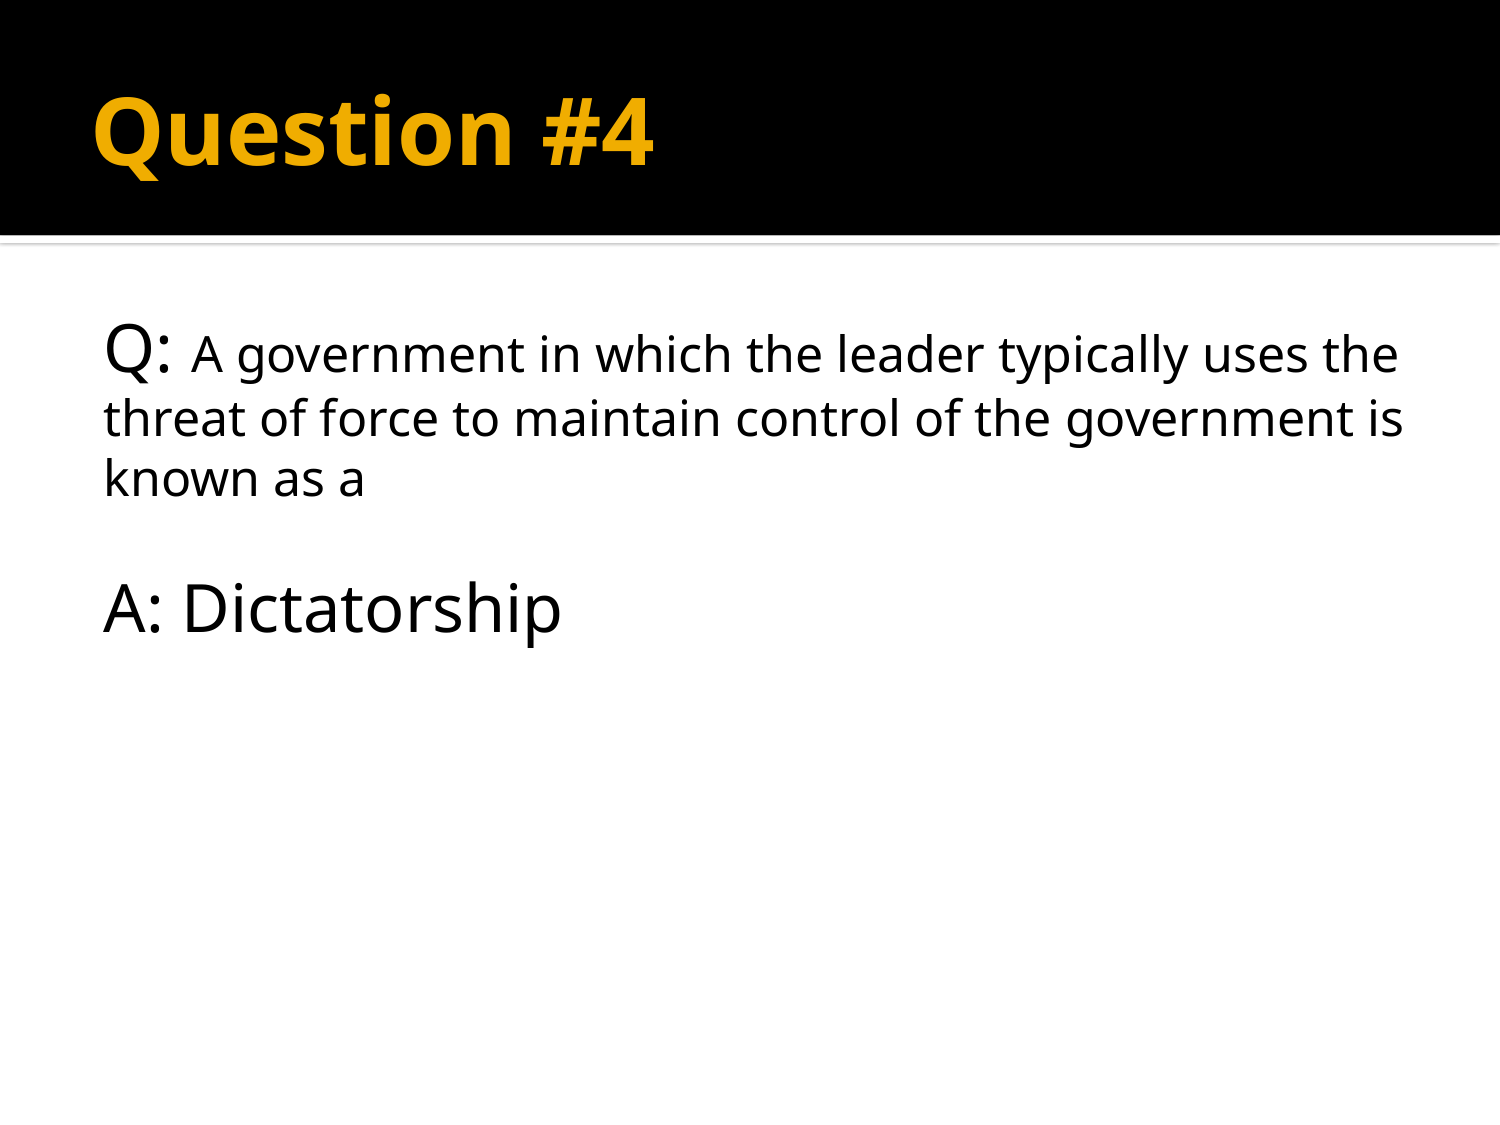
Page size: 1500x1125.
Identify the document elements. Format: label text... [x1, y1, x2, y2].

title Question #4 [75, 25, 1425, 231]
list Q: A government in which the leader typically uses the threat of force to maintain control of the government is known as a A: Dictatorship [75, 291, 1425, 1050]
